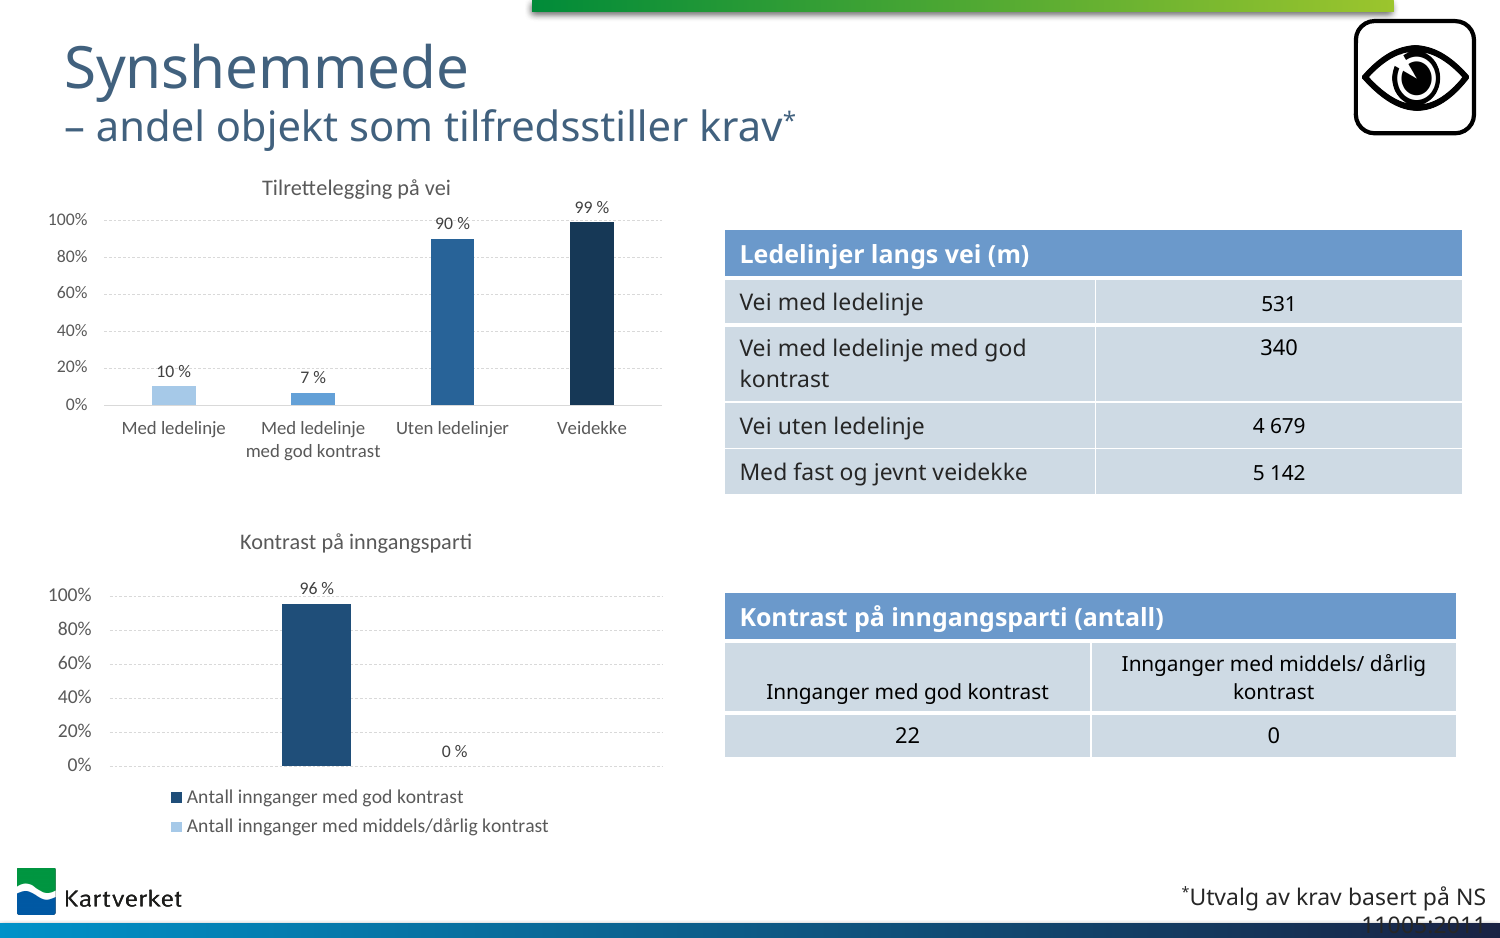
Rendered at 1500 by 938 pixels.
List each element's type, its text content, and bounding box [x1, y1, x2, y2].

table_cell Vei uten ledelinje [725, 403, 1095, 448]
table_cell Innganger med middels/ dårlig kontrast [1092, 643, 1456, 711]
table_cell Innganger med god kontrast [725, 643, 1090, 711]
picture [41, 520, 673, 846]
text_box *Utvalg av krav basert på NS 11005:2011 [1068, 873, 1500, 938]
table_cell 531 [1096, 280, 1462, 323]
table_cell 340 [1096, 327, 1462, 401]
picture [41, 166, 673, 492]
table_cell Med fast og jevnt veidekke [725, 449, 1095, 494]
table_cell Vei med ledelinje [725, 280, 1095, 323]
table_cell 0 [1092, 715, 1456, 757]
table_cell 4 679 [1096, 403, 1462, 448]
text_box Synshemmede – andel objekt som tilfredsstiller krav* [49, 24, 1431, 158]
table_cell 22 [725, 715, 1090, 757]
table_cell 5 142 [1096, 449, 1462, 494]
table_header Ledelinjer langs vei (m) [725, 230, 1462, 276]
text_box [1355, 20, 1475, 134]
table_header Kontrast på inngangsparti (antall) [725, 593, 1456, 639]
table_cell Vei med ledelinje med god kontrast [725, 327, 1095, 401]
